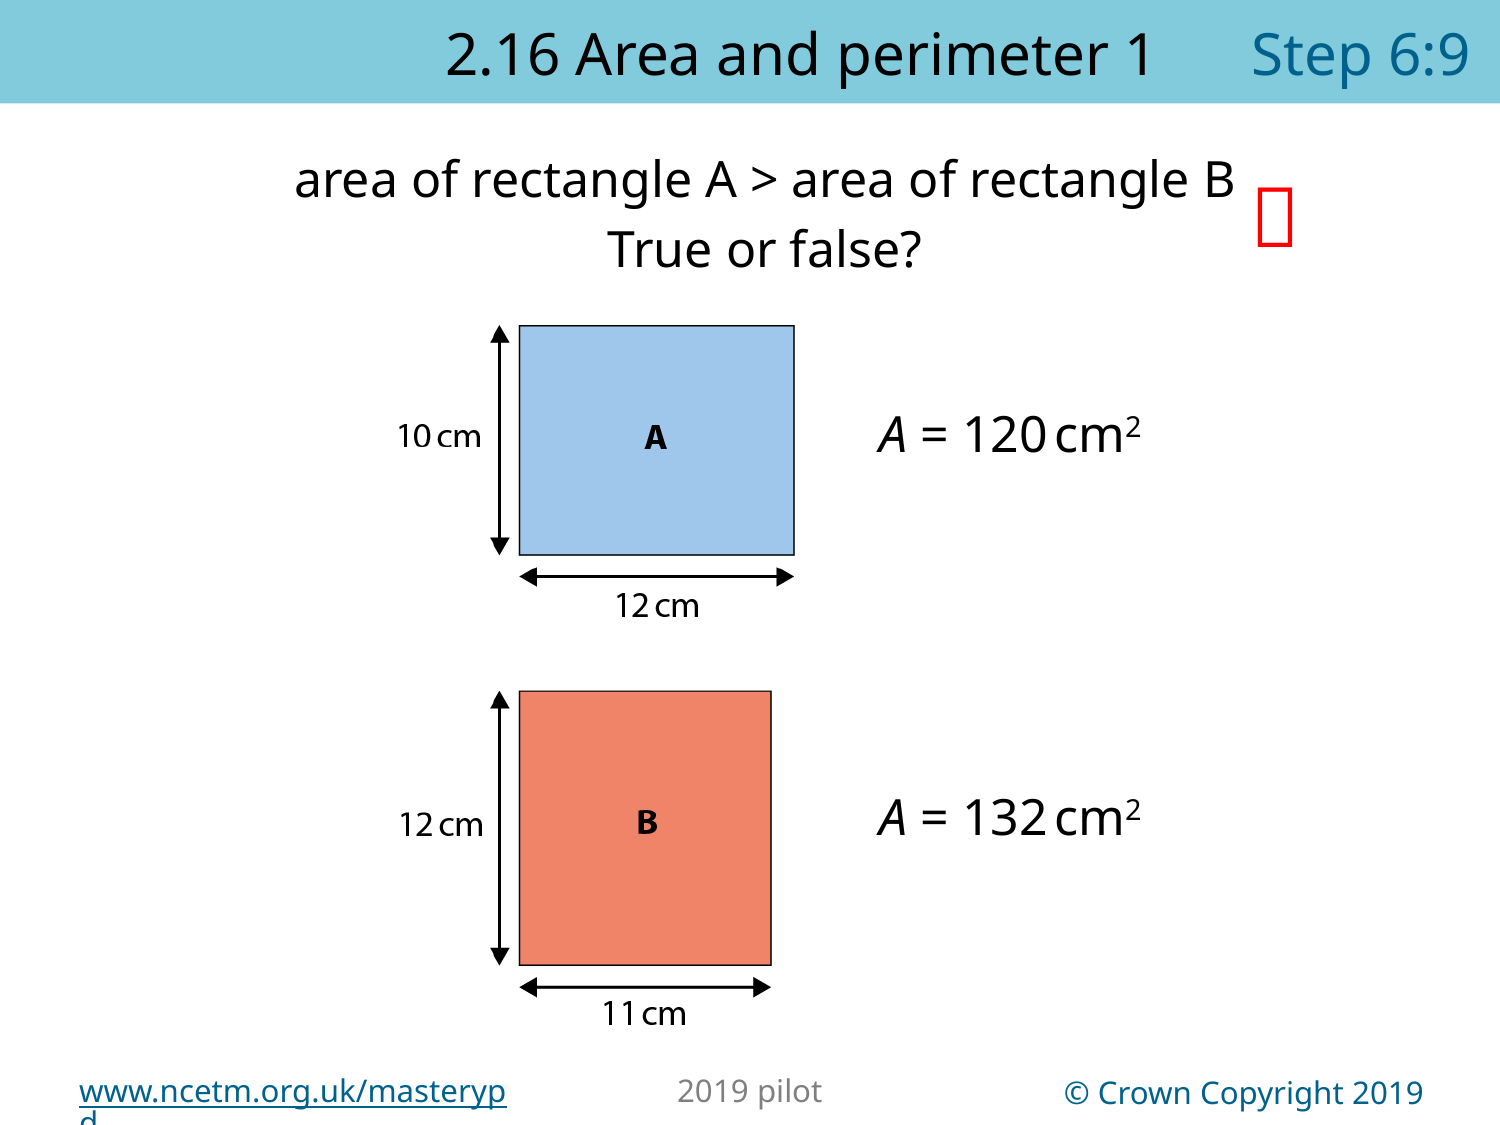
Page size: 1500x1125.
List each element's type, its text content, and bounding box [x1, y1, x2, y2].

text_box area of rectangle A > area of rectangle B True or false? [279, 140, 1252, 285]
text_box A = 132 cm2 [864, 777, 1157, 853]
text_box A = 120 cm2 [864, 395, 1157, 471]
text_box  [1235, 156, 1316, 272]
picture [385, 324, 816, 1056]
list 2.16 Area and perimeter 1 Step 6:9 [0, 0, 1500, 104]
